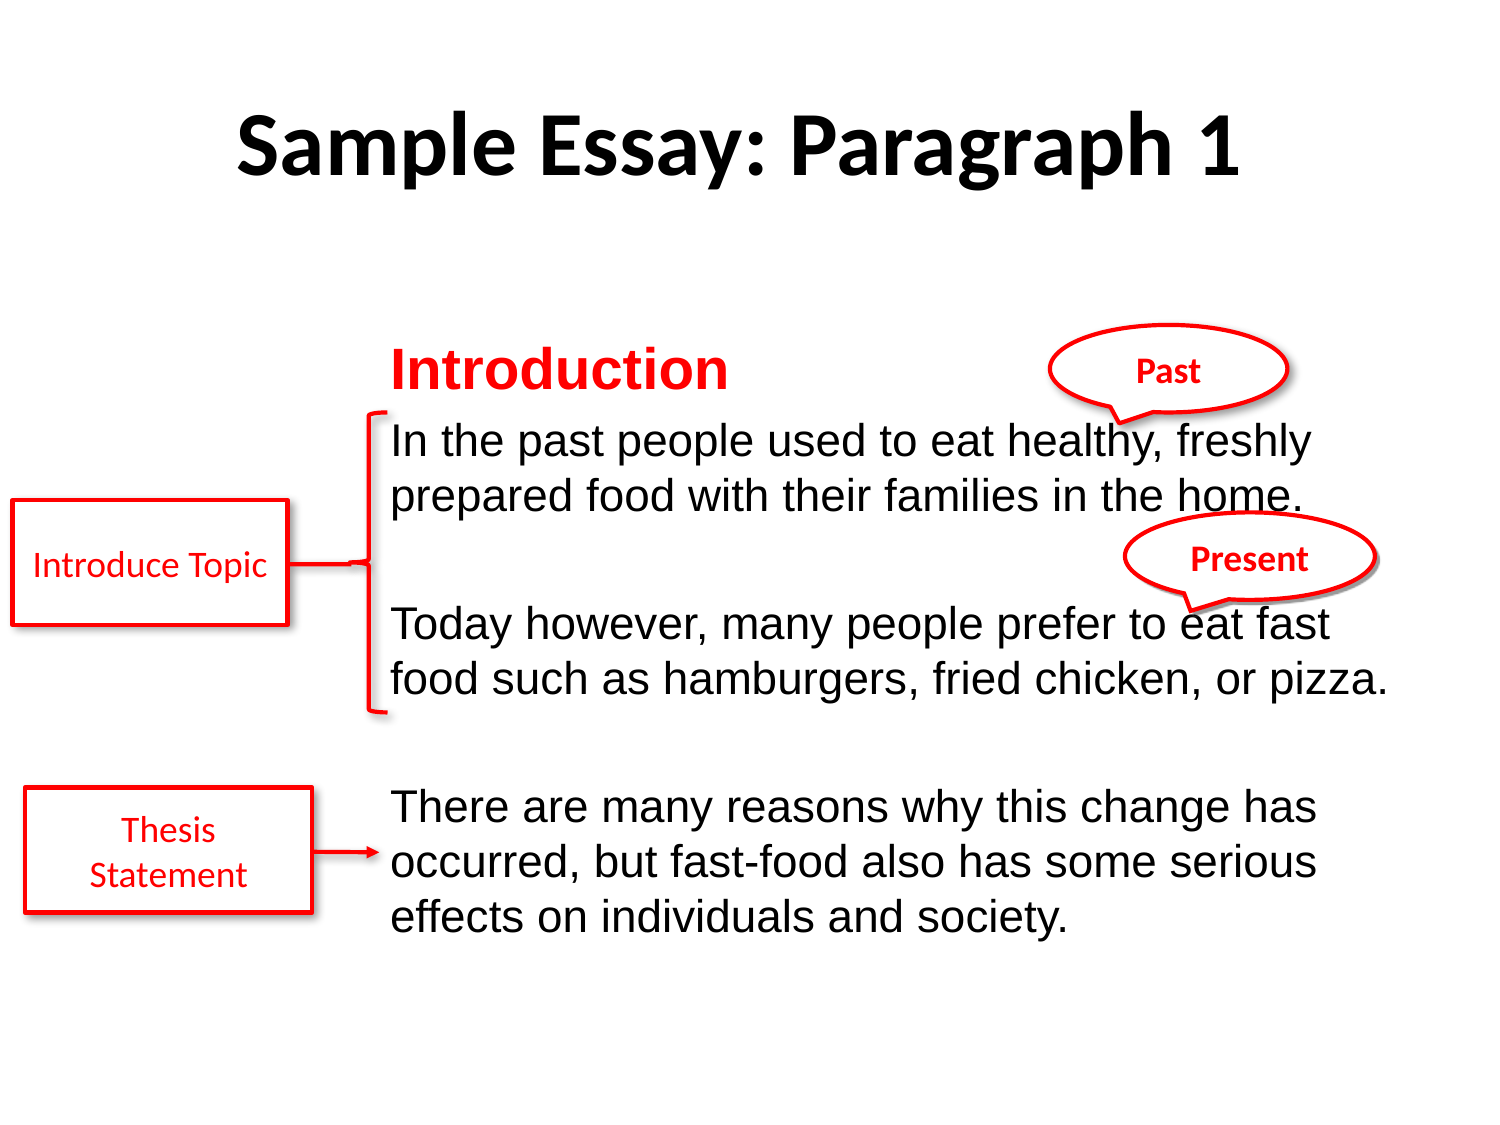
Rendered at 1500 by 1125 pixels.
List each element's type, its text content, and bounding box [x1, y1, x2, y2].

text_box Past [1047, 322, 1290, 426]
text_box Present [1124, 512, 1375, 611]
text_box Thesis Statement [23, 785, 380, 915]
title Sample Essay: Paragraph 1 [75, 45, 1425, 233]
list Introduction In the past people used to eat healthy, freshly prepared food with their families in the home. Today however, many people prefer to eat fast food such as hamburgers, fried chicken, or pizza. There are many reasons why this change has occurred, but fast-food also has some serious effects on individuals and society. [375, 275, 1425, 1018]
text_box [12, 412, 388, 713]
